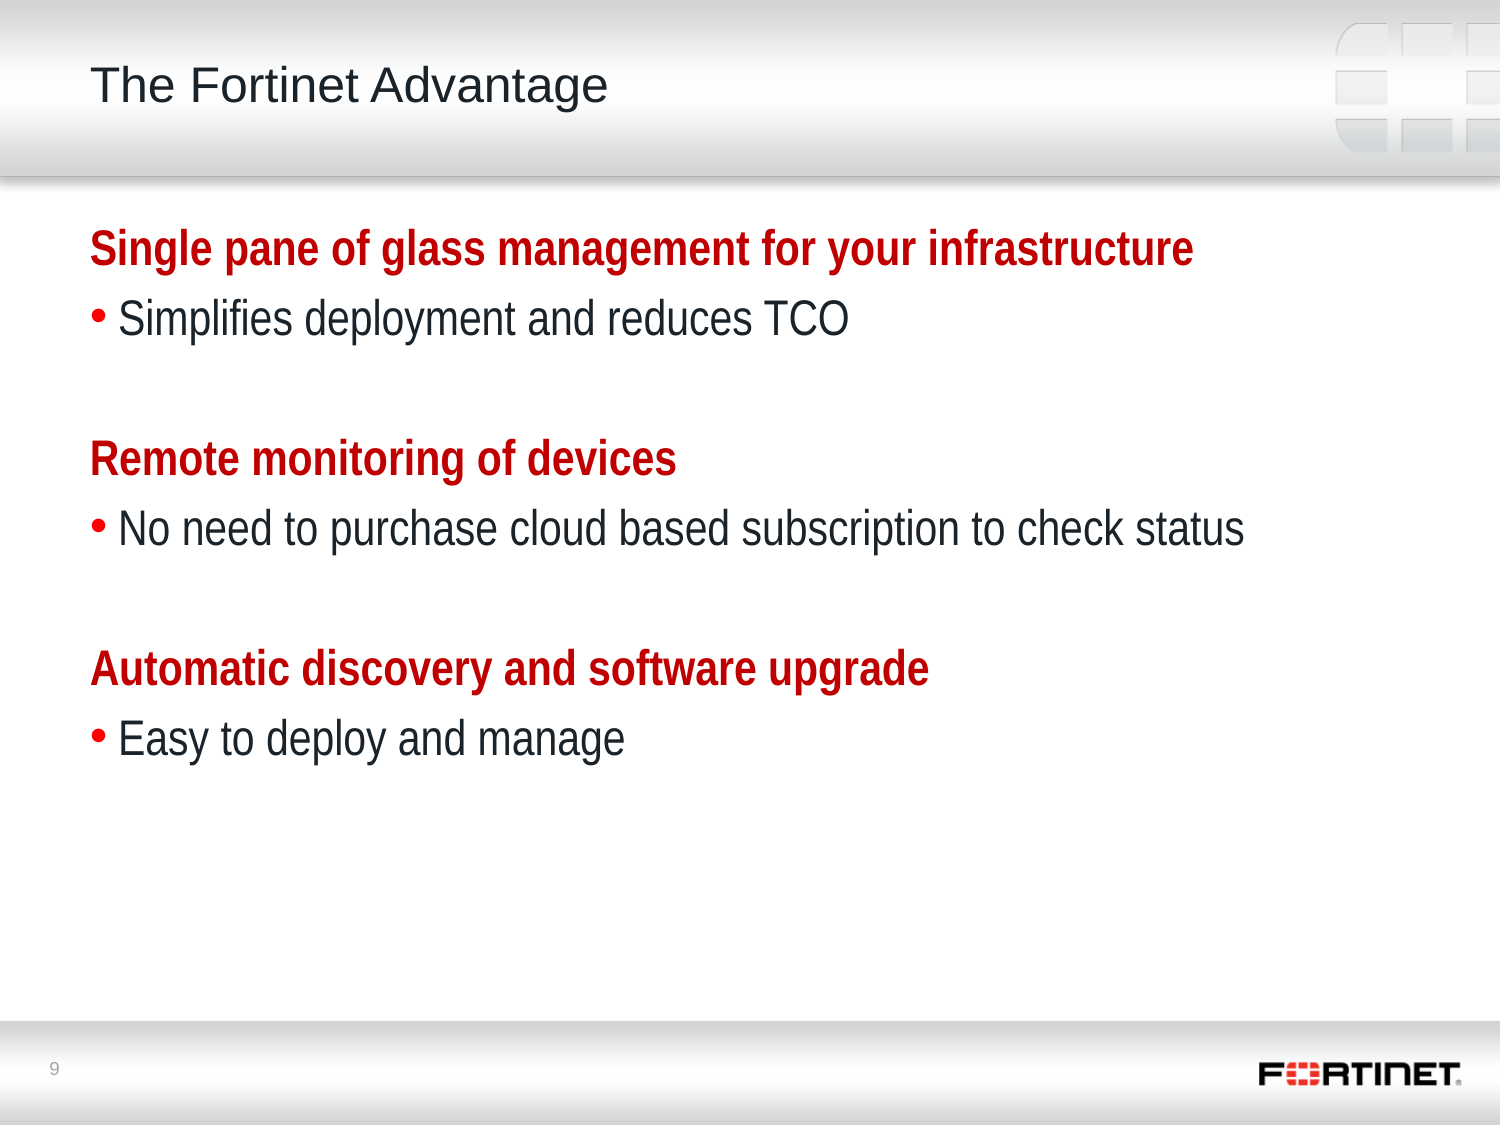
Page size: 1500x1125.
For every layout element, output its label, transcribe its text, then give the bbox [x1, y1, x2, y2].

picture [0, 0, 1500, 1125]
list Single pane of glass management for your infrastructure Simplifies deployment and reduces TCO Remote monitoring of devices No need to purchase cloud based subscription to check status Automatic discovery and software upgrade Easy to deploy and manage [75, 208, 1425, 976]
title The Fortinet Advantage [75, 45, 1425, 138]
